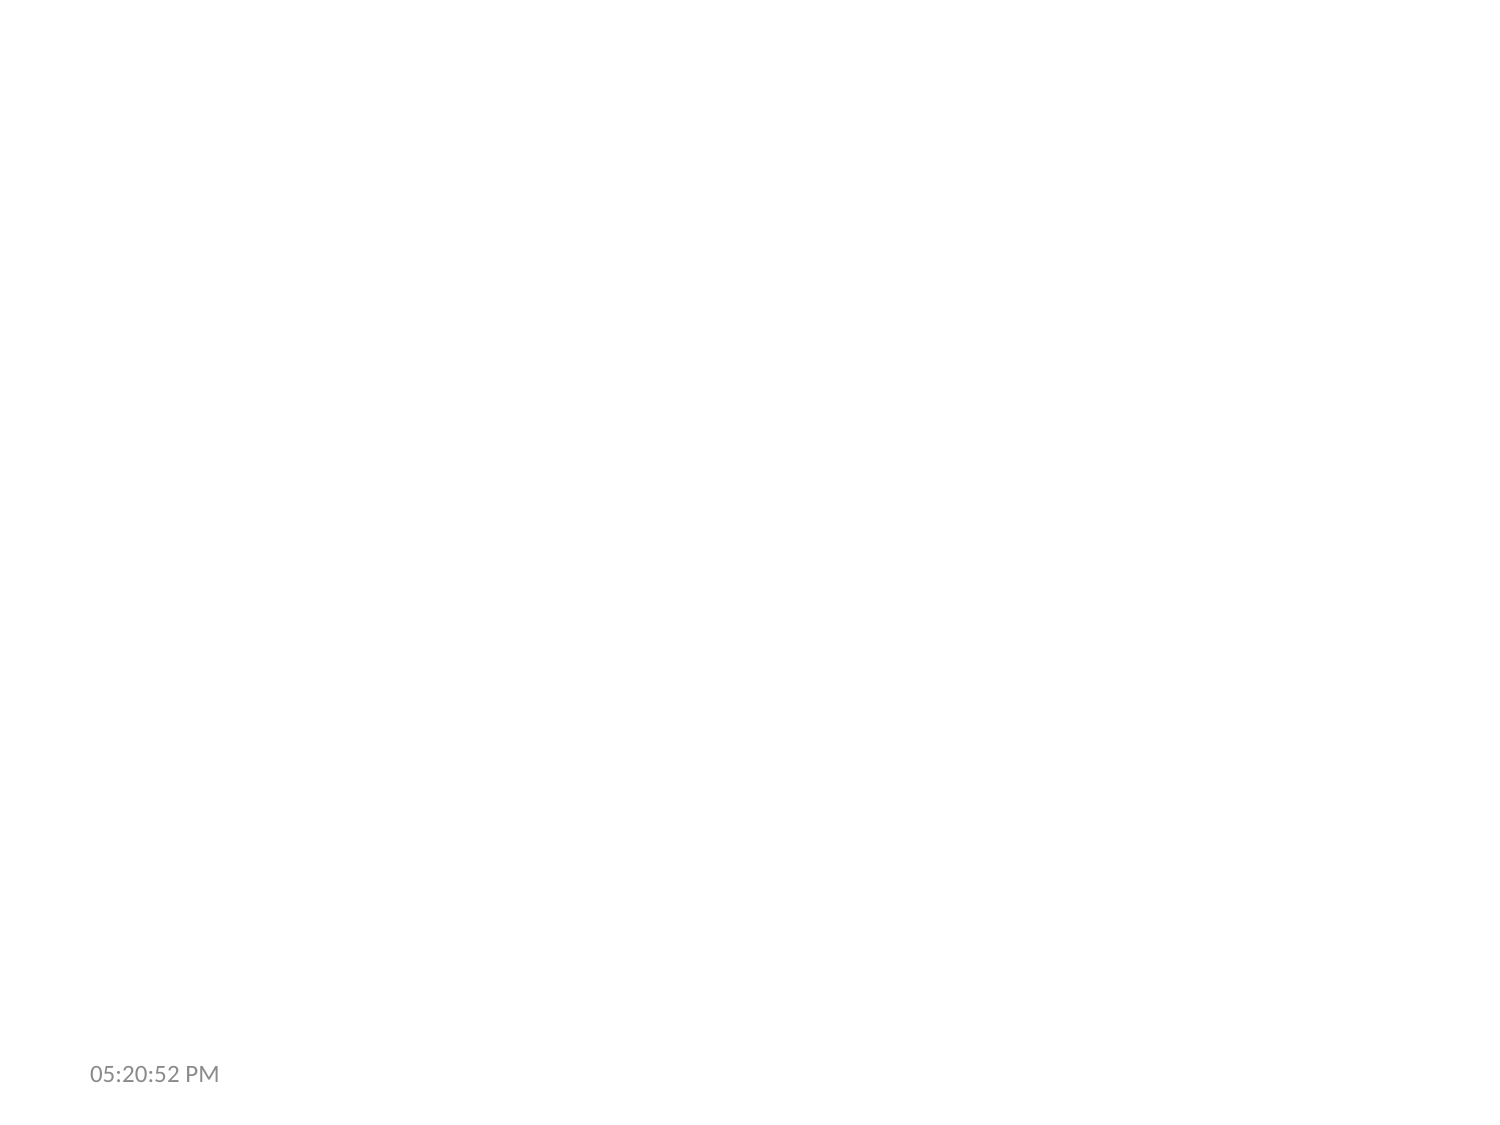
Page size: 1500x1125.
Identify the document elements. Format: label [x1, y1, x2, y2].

slide_number [75, 1042, 425, 1103]
